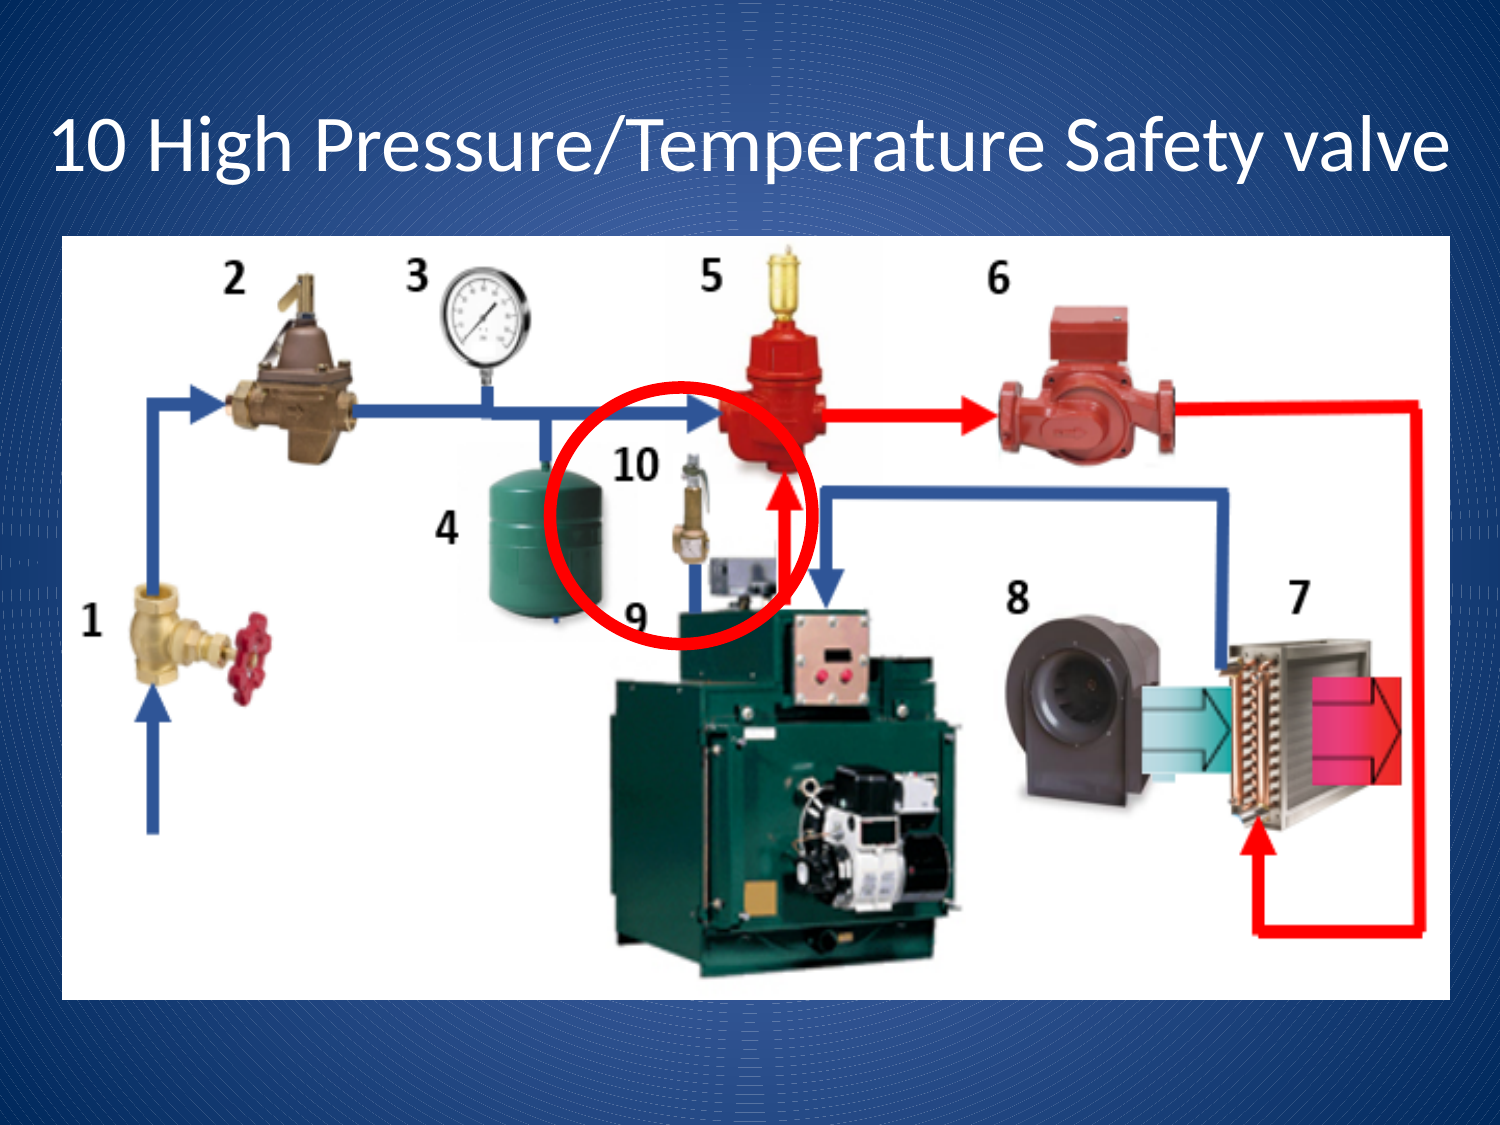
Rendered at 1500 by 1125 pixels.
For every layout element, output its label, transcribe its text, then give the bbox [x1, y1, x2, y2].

title 10 High Pressure/Temperature Safety valve [0, 45, 1500, 233]
picture [62, 236, 1451, 1001]
